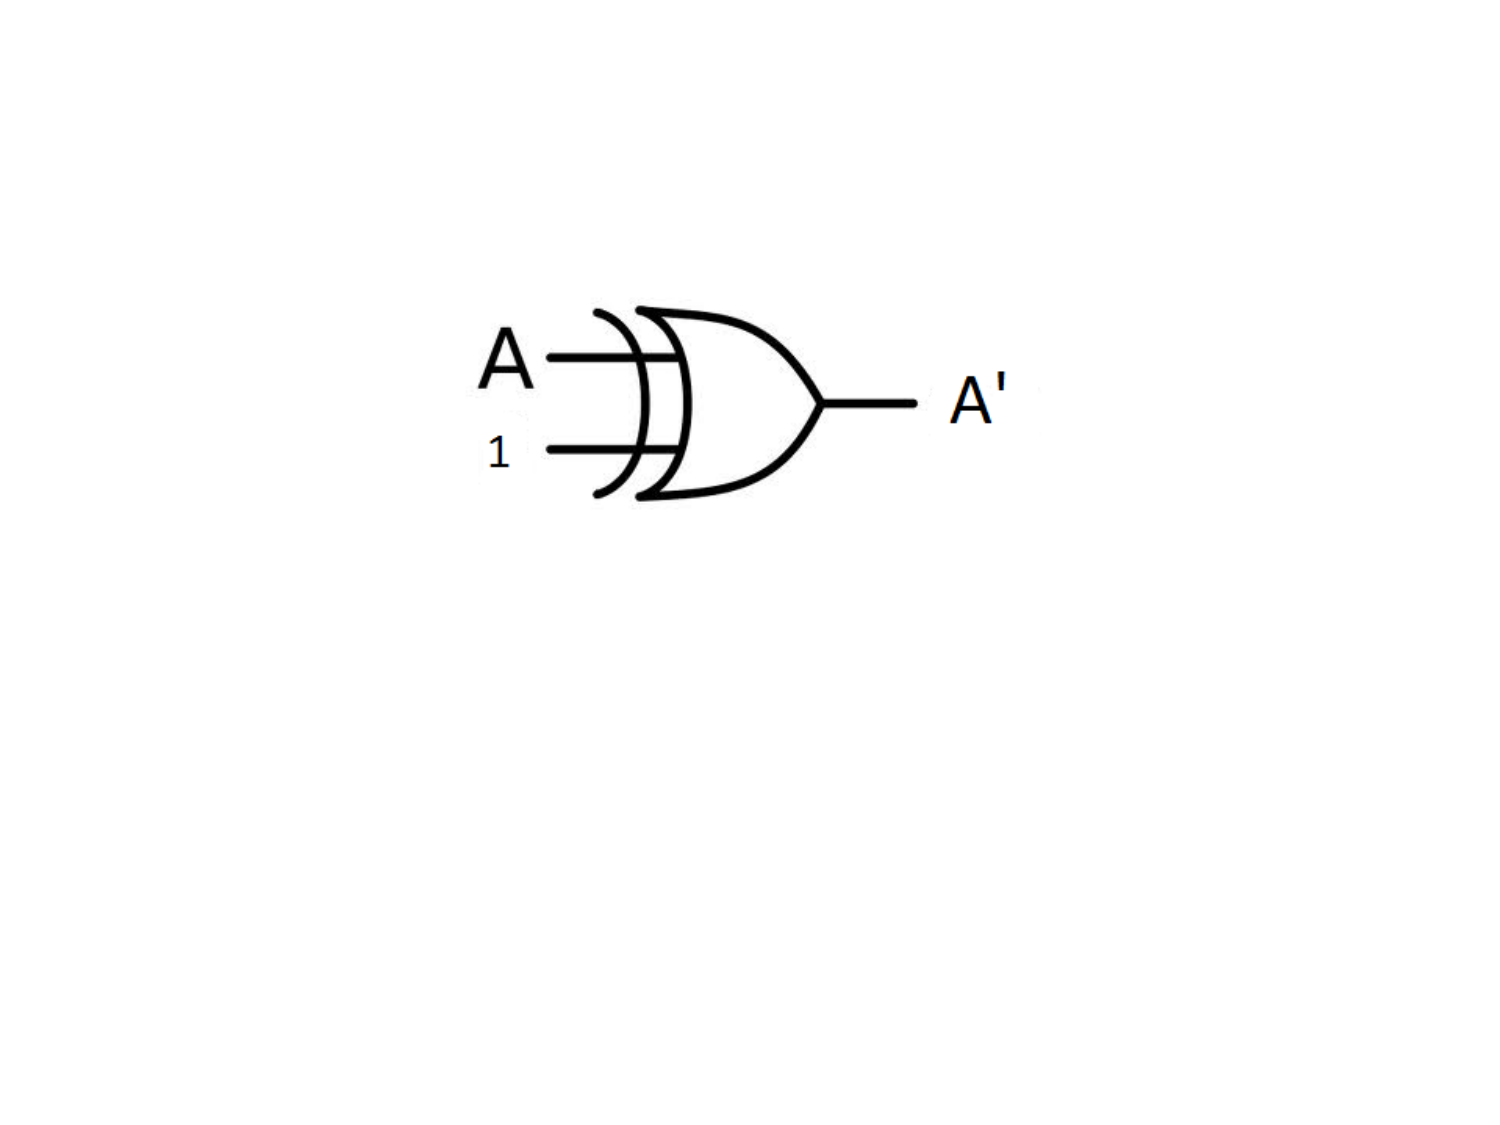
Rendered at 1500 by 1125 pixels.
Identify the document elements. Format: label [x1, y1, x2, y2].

picture [398, 251, 1101, 563]
